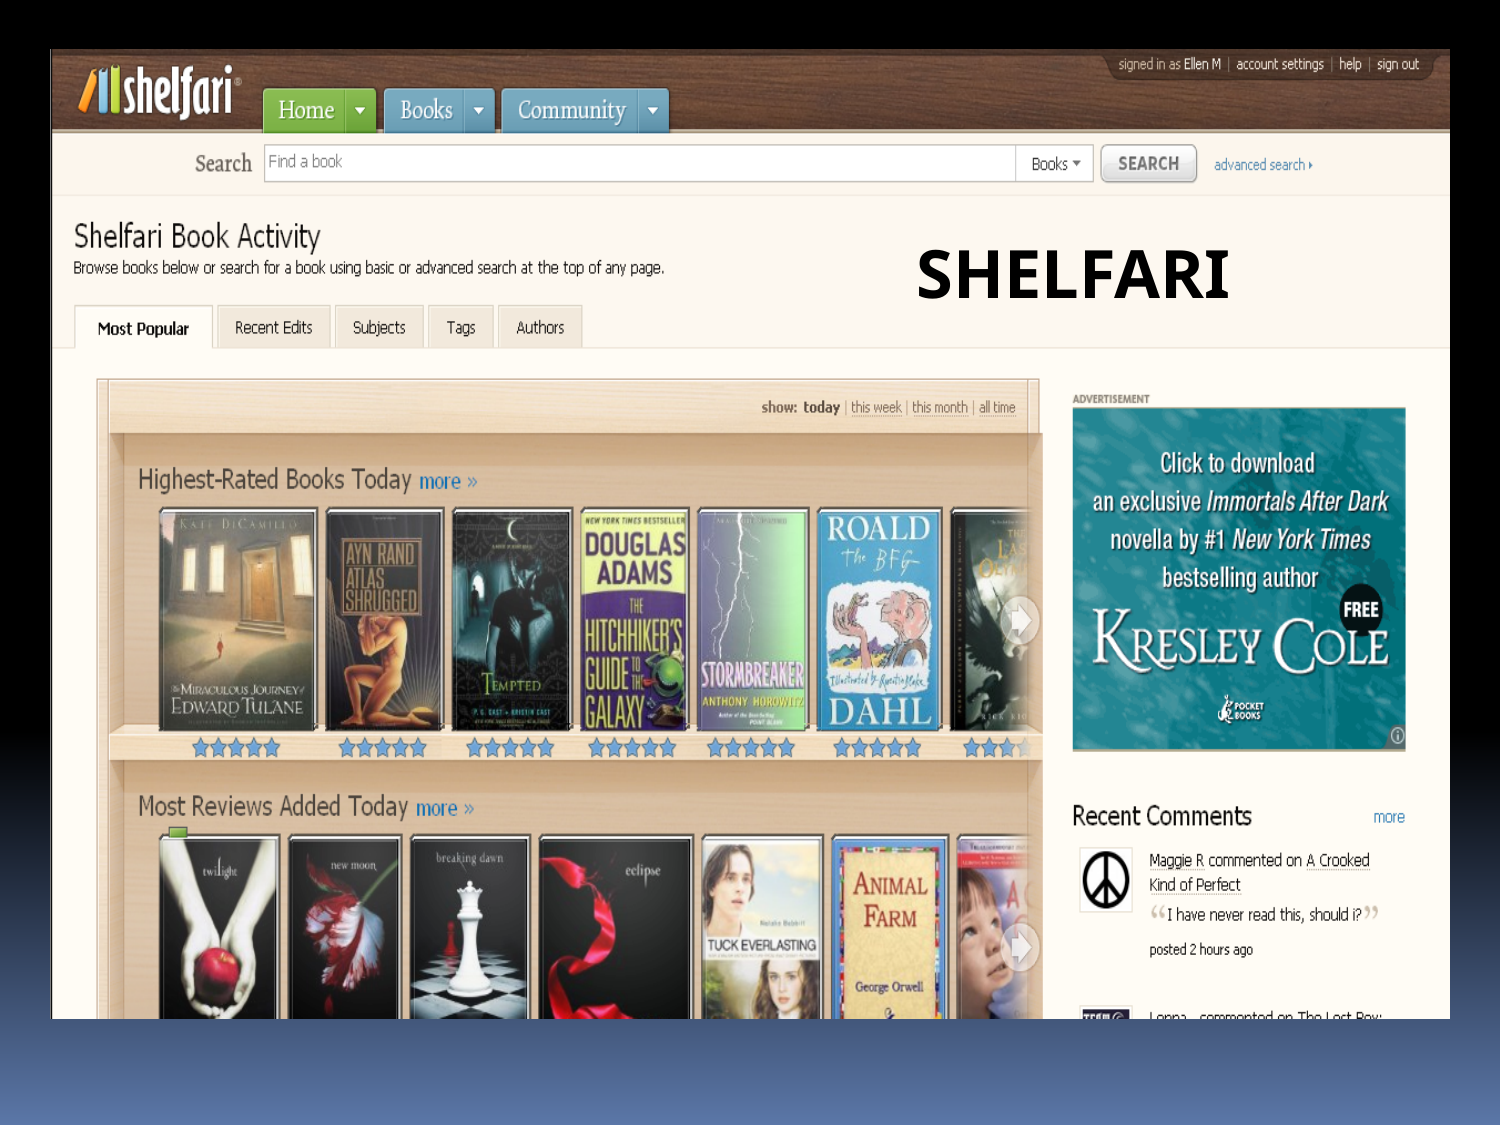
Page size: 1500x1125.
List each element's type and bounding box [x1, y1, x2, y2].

picture [49, 49, 1451, 1019]
